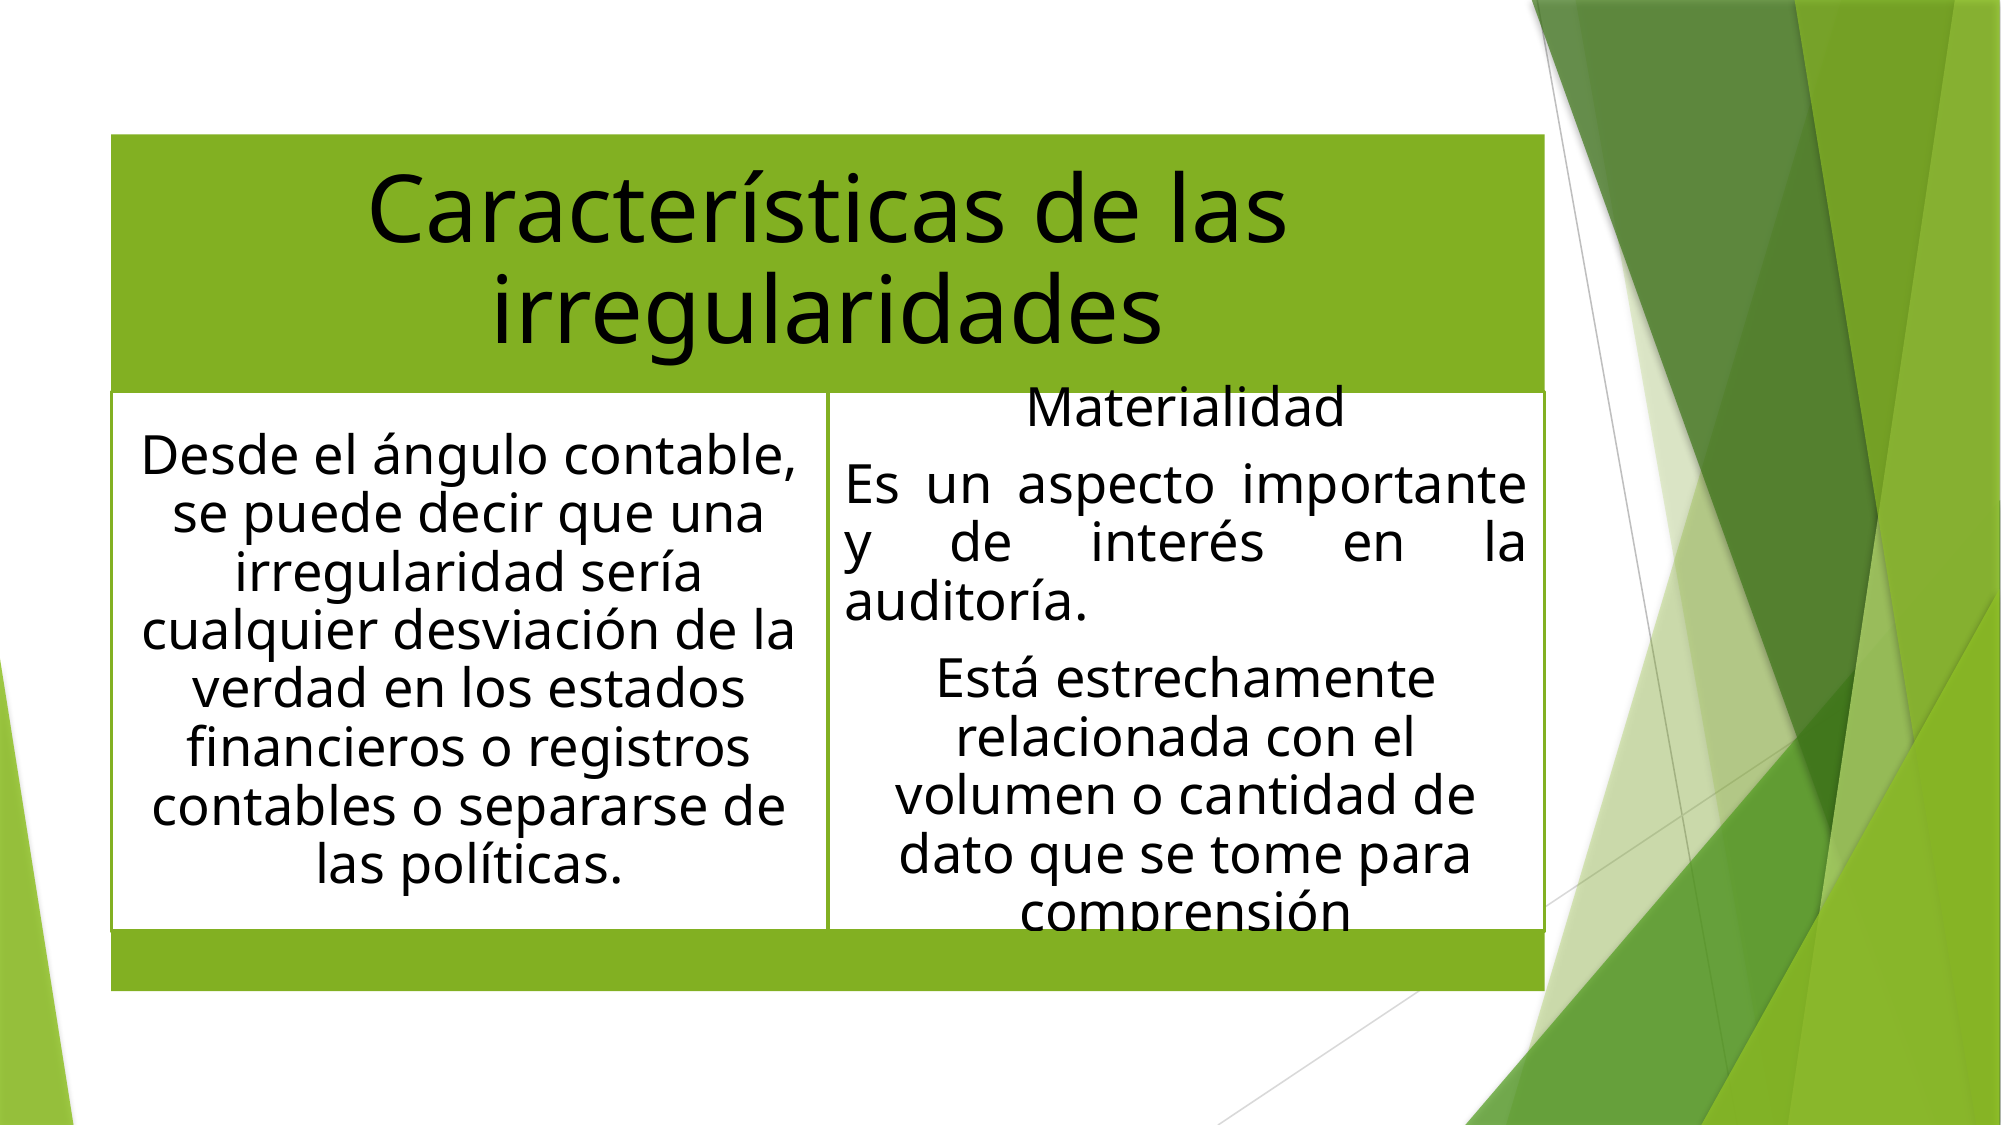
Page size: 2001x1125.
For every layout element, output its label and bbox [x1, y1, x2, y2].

list [110, 133, 1546, 992]
